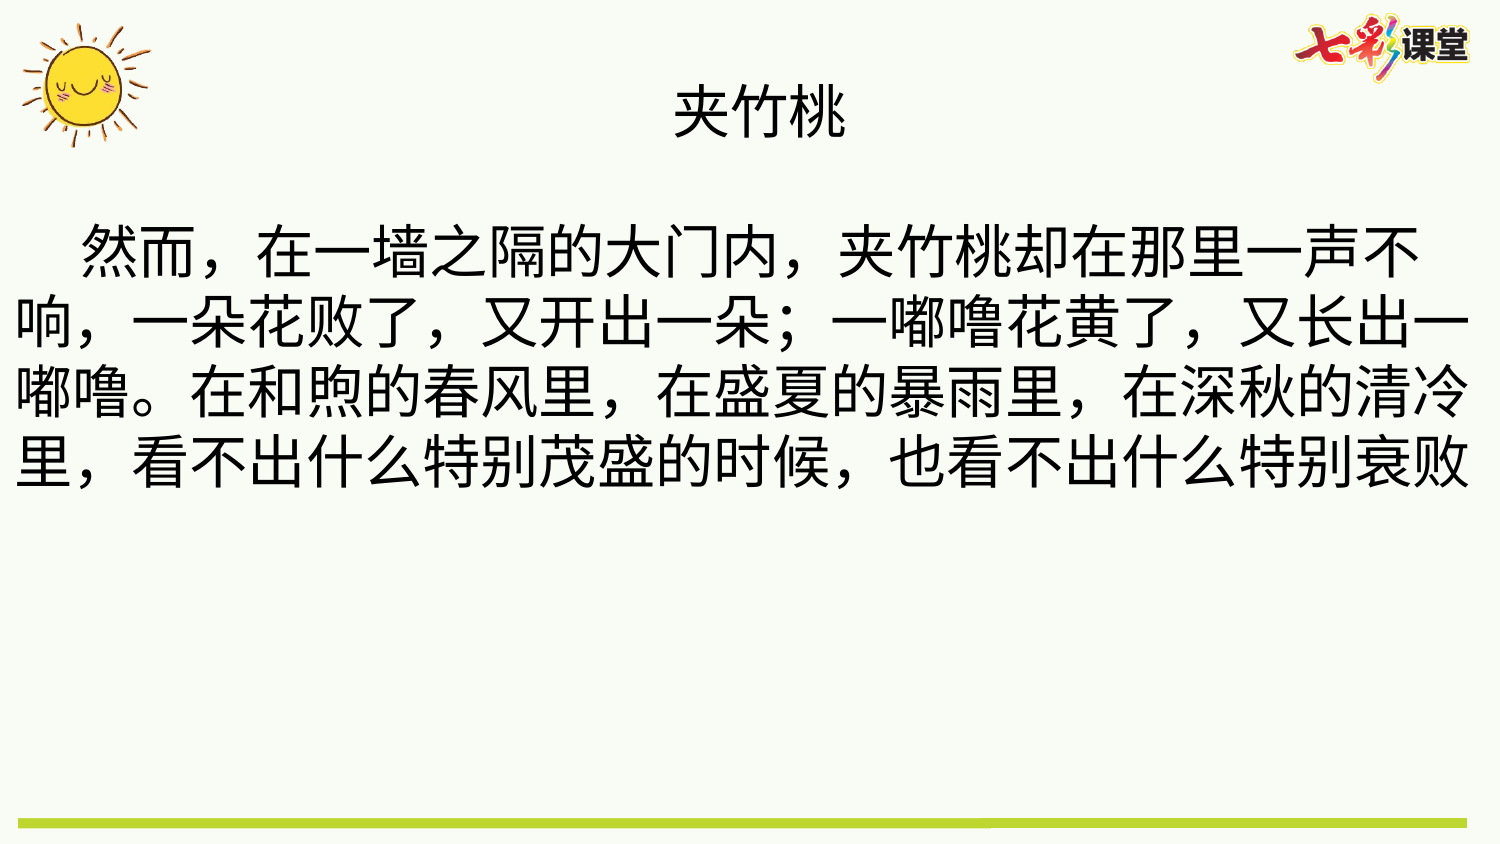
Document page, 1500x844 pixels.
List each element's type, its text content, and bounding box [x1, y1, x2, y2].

picture [0, 0, 173, 67]
picture [18, 771, 1467, 844]
picture [1291, 9, 1472, 67]
text_box 夹竹桃 然而，在一墙之隔的大门内，夹竹桃却在那里一声不响，一朵花败了，又开出一朵；一嘟噜花黄了，又长出一嘟噜。在和煦的春风里，在盛夏的暴雨里，在深秋的清冷里，看不出什么特别茂盛的时候，也看不出什么特别衰败 [0, 67, 1500, 503]
